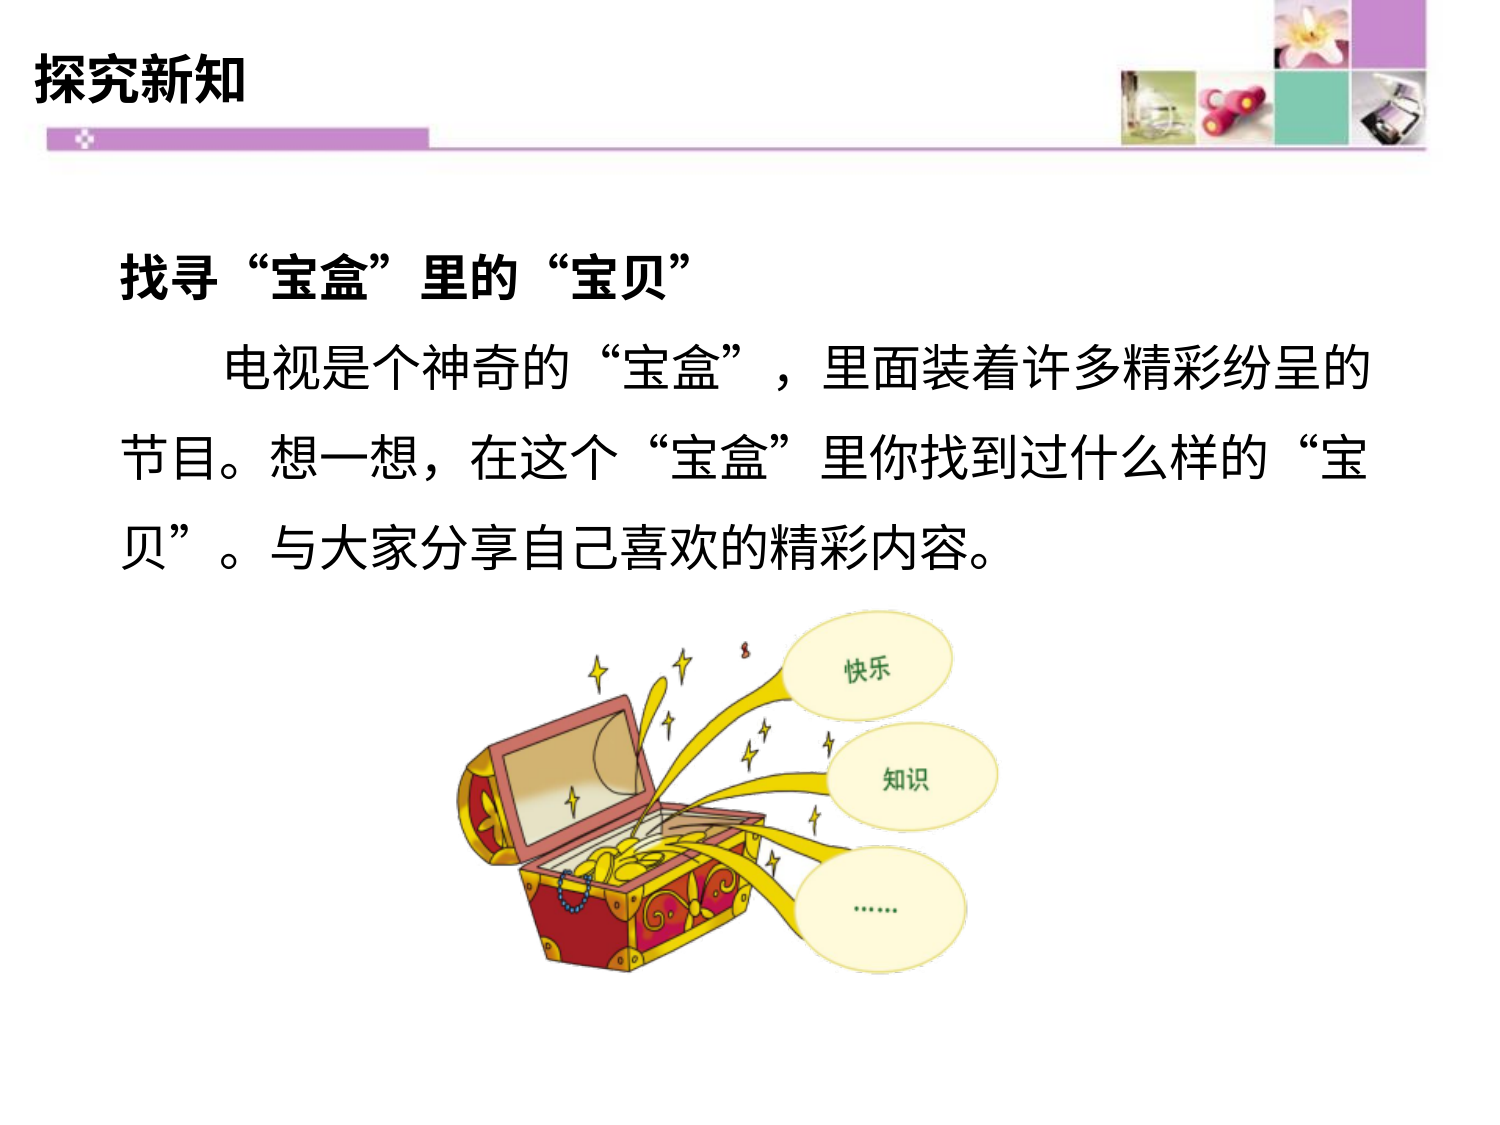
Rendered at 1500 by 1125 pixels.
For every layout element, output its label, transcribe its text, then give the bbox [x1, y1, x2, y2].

title 探究新知 [18, 38, 1483, 119]
picture [0, 0, 1500, 1125]
text_box 找寻“宝盒”里的“宝贝” 电视是个神奇的“宝盒”，里面装着许多精彩纷呈的节目。想一想，在这个“宝盒”里你找到过什么样的“宝贝”。与大家分享自己喜欢的精彩内容。 [104, 208, 1393, 641]
